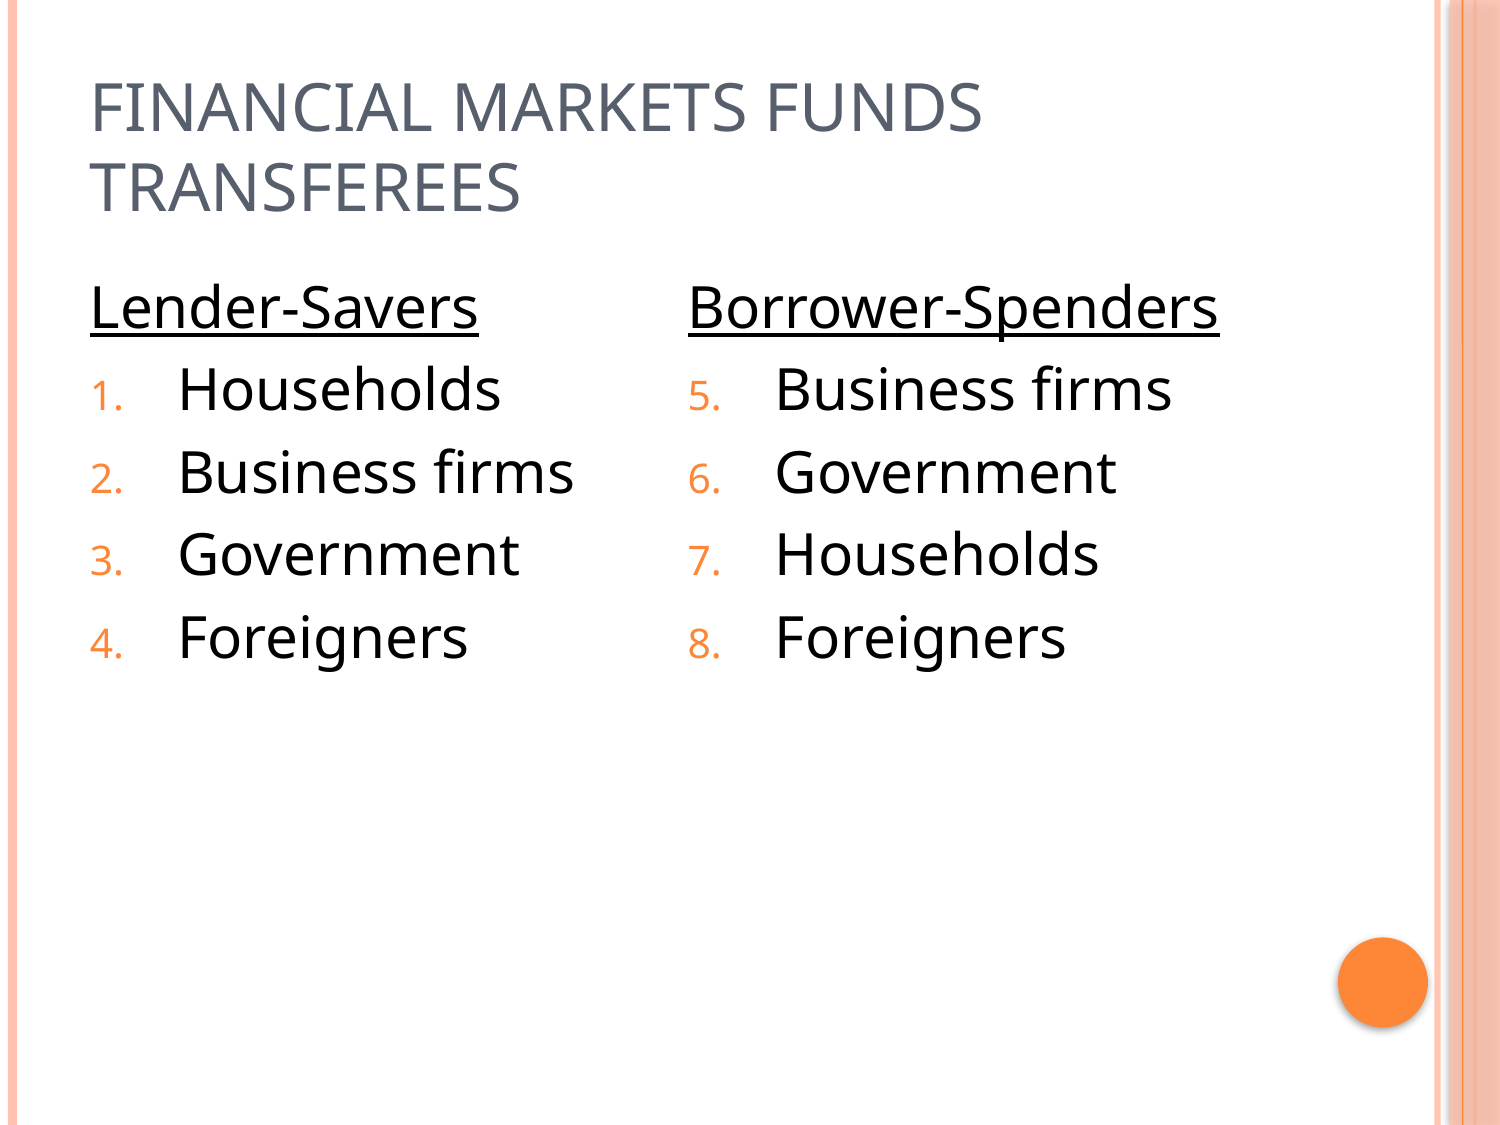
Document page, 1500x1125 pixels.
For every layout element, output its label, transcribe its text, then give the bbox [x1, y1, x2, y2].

list Lender-Savers Households Business firms Government Foreigners Borrower-Spenders Business firms Government Households Foreigners [75, 262, 1300, 1062]
title Financial Markets Funds Transferees [75, 45, 1300, 233]
